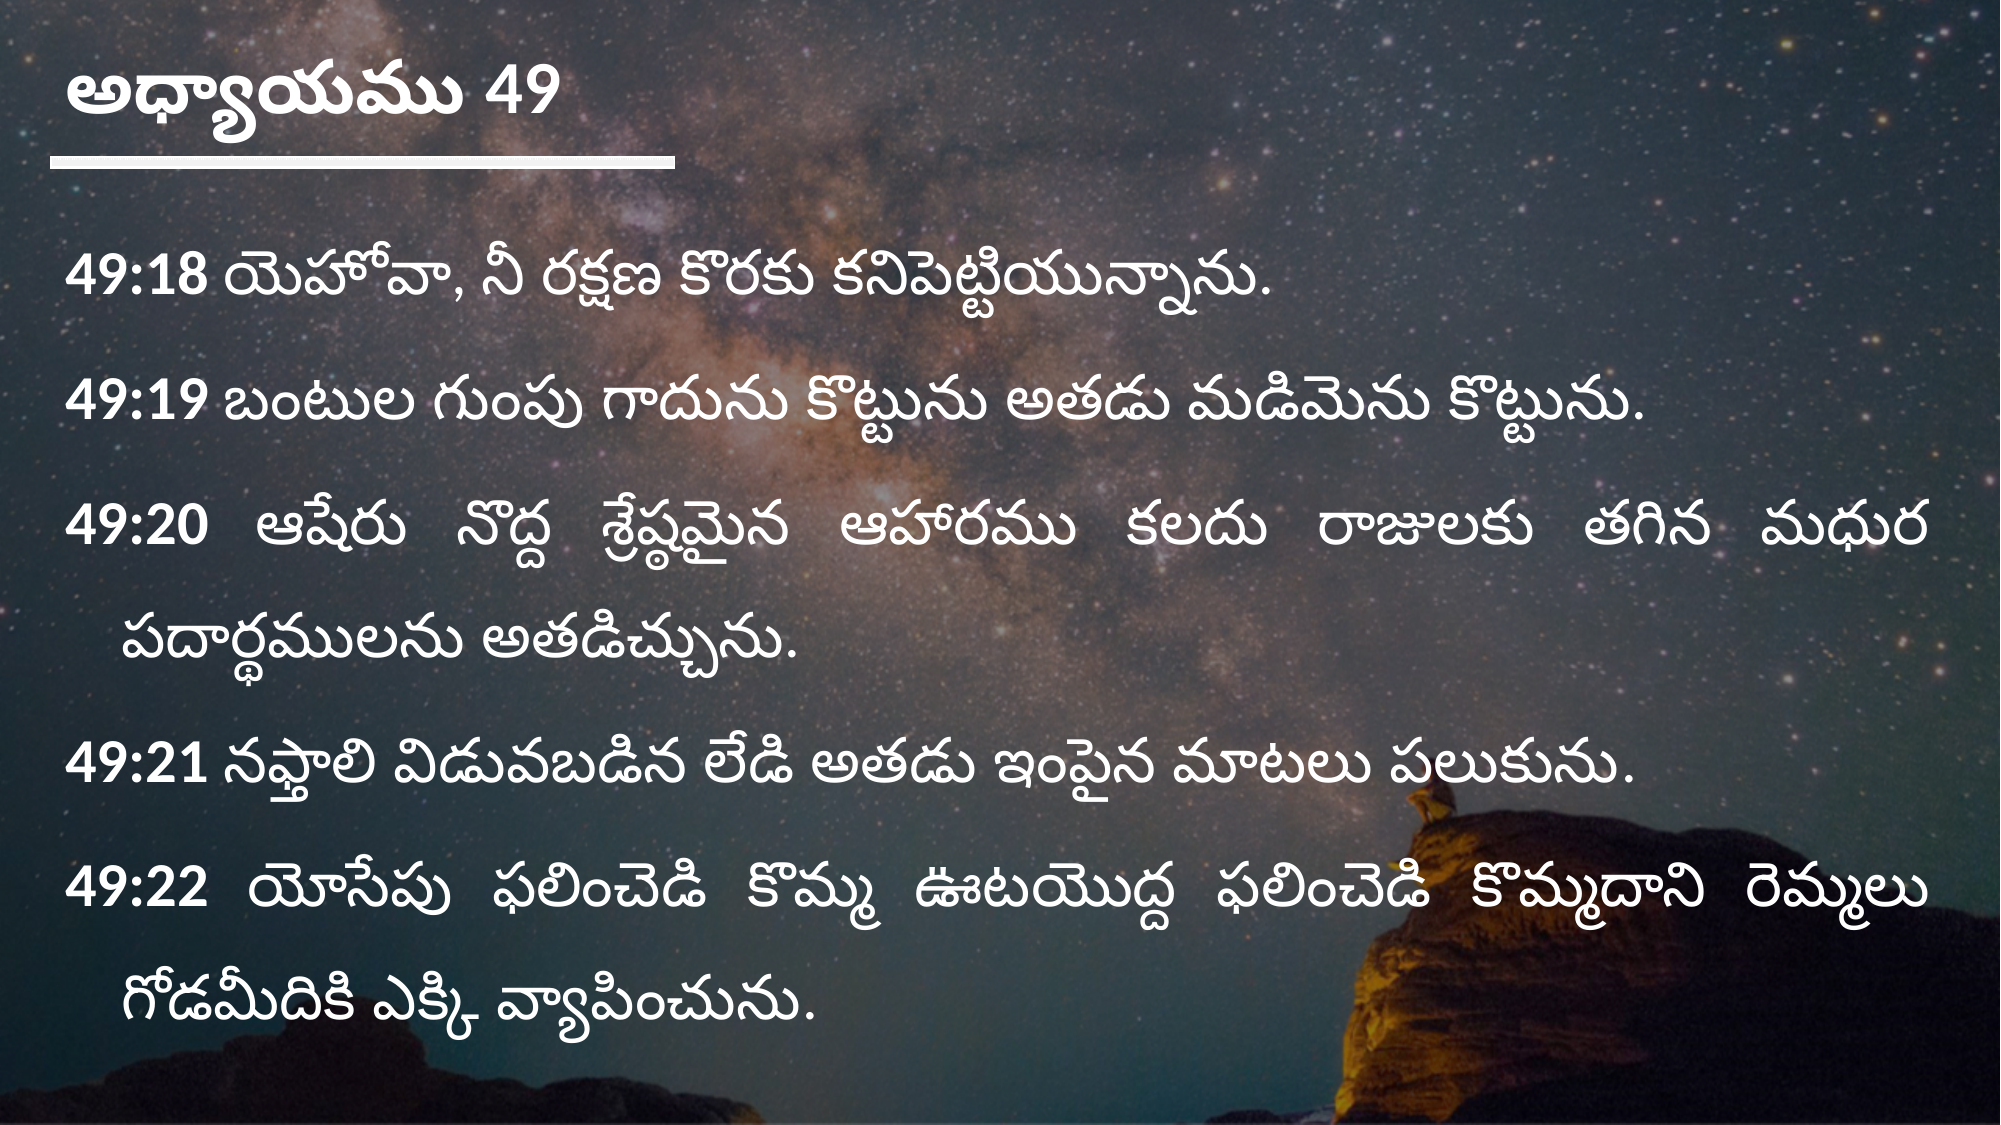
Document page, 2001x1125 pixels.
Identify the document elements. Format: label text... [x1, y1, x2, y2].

title అధ్యాయము 49 [50, 0, 1925, 167]
list 49:18 యెహోవా, నీ రక్షణ కొరకు కనిపెట్టియున్నాను. 49:19 బంటుల గుంపు గాదును కొట్టును అతడు మడిమెను కొట్టును. 49:20 ఆషేరు నొద్ద శ్రేష్ఠమైన ఆహారము కలదు రాజులకు తగిన మధుర పదార్థములను అతడిచ్చును. 49:21 నఫ్తాలి విడువబడిన లేడి అతడు ఇంపైన మాటలు పలుకును. 49:22 యోసేపు ఫలించెడి కొమ్మ ఊటయొద్ద ఫలించెడి కొమ్మదాని రెమ్మలు గోడమీదికి ఎక్కి వ్యాపించును. [50, 187, 1946, 1063]
picture [0, 0, 2000, 1125]
